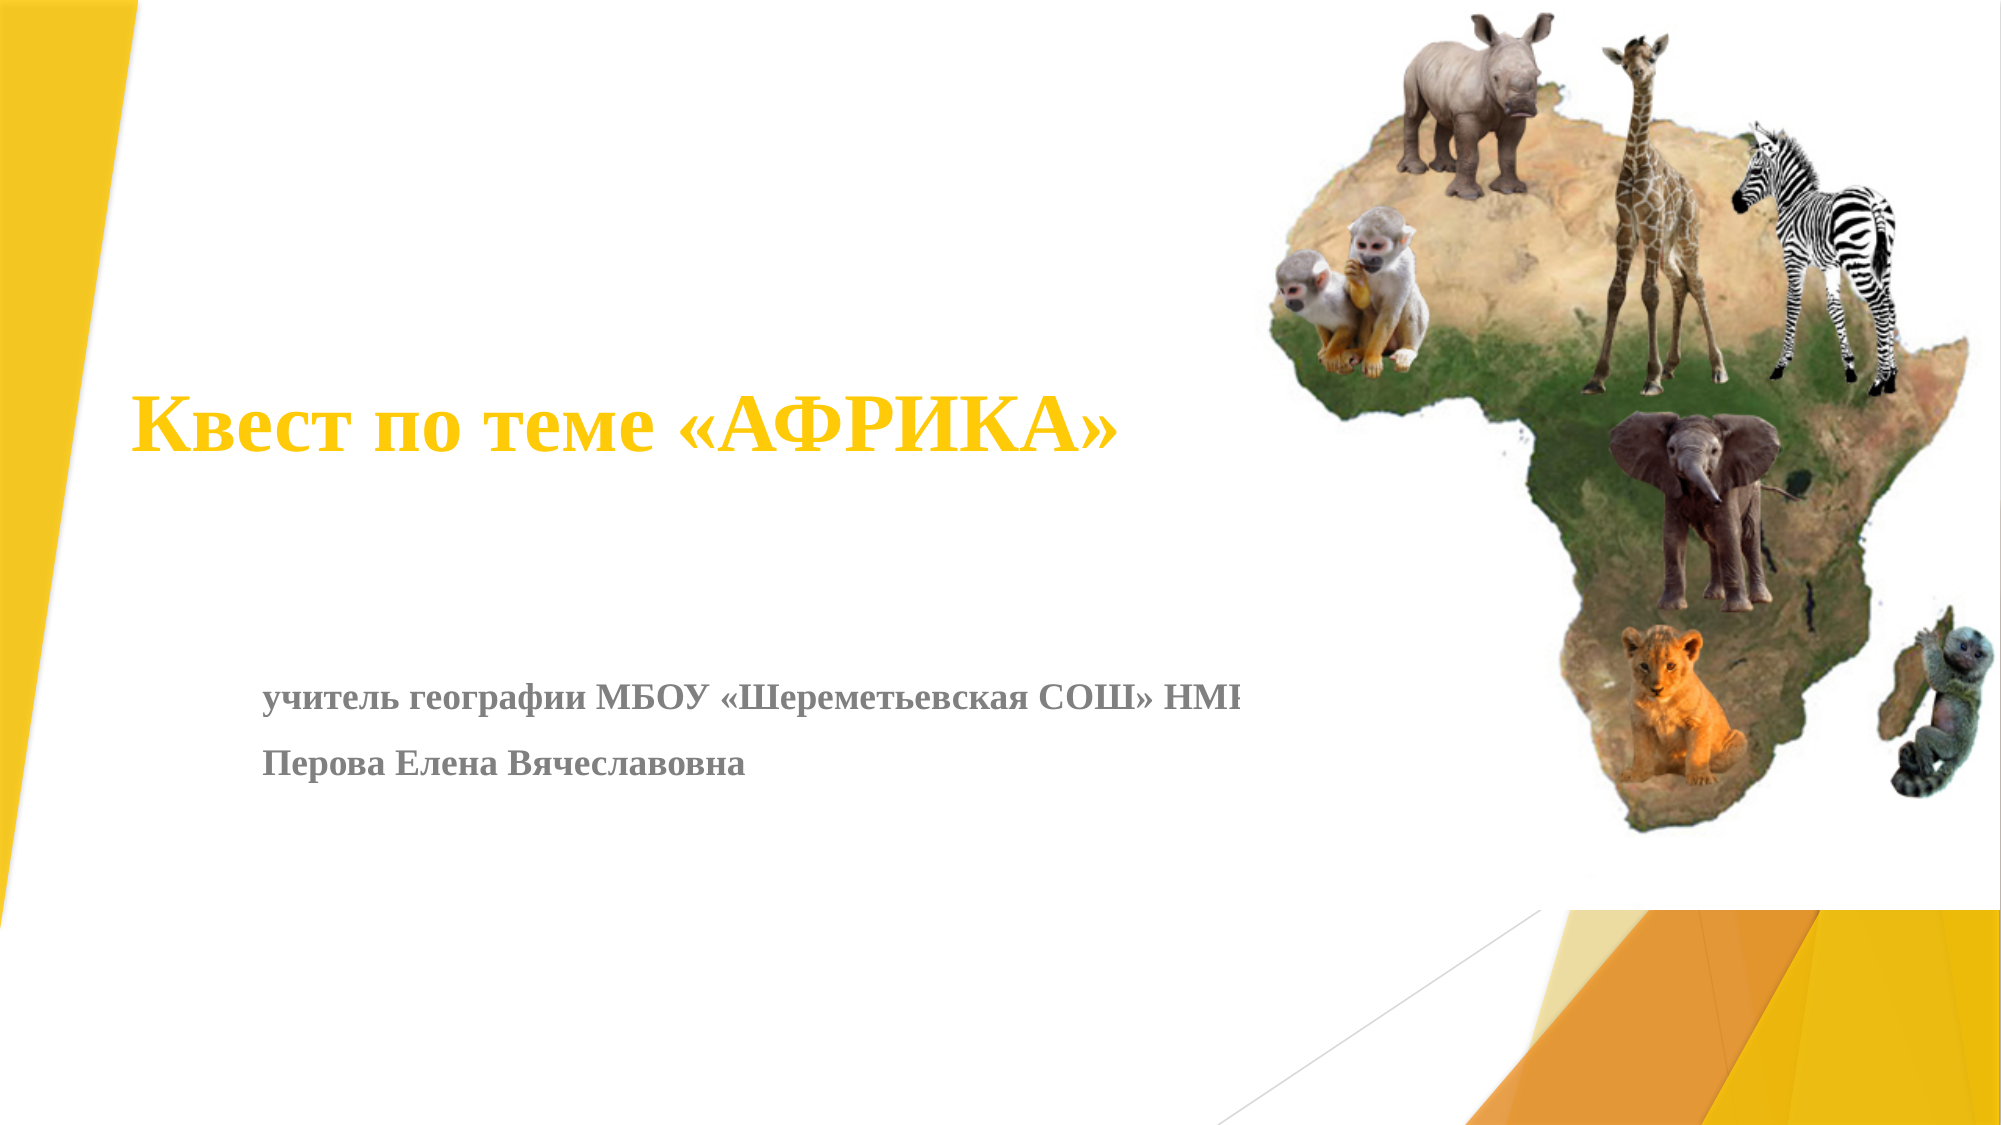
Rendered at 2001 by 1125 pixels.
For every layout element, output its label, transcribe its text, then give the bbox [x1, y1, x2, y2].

picture [1239, 0, 2000, 910]
subtitle учитель географии МБОУ «Шереметьевская СОШ» НМР РТ Перова Елена Вячеславовна [247, 664, 1235, 845]
title Квест по теме «АФРИКА» [116, 184, 1235, 576]
